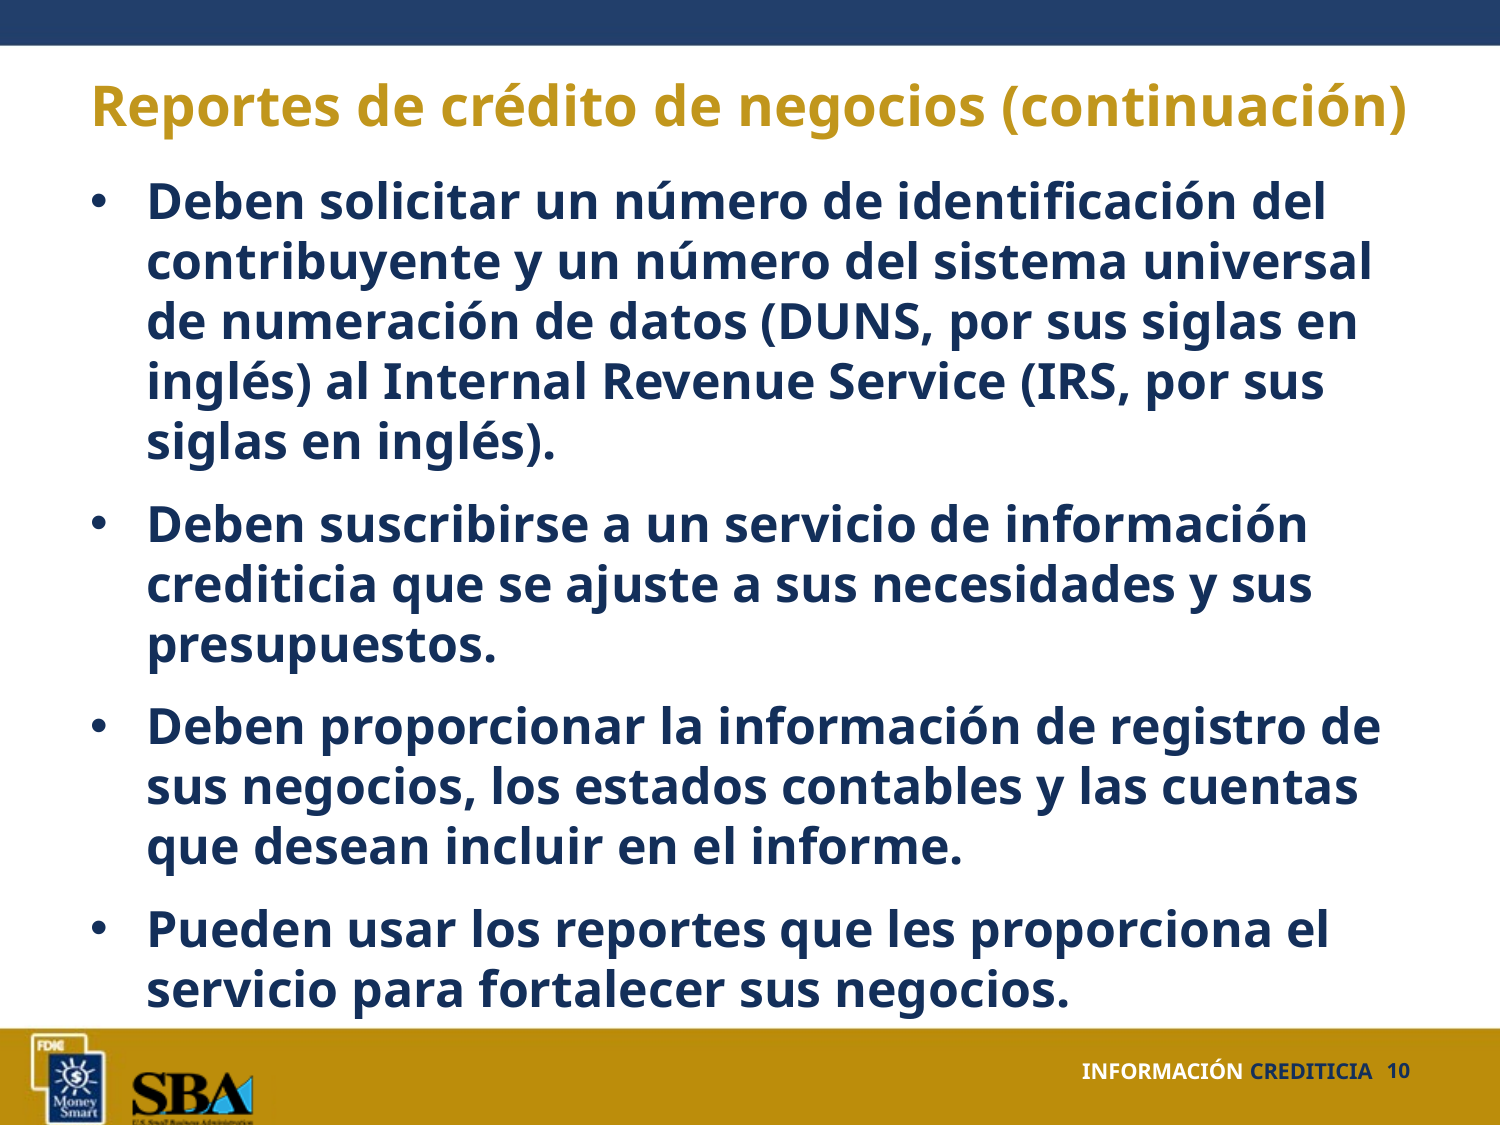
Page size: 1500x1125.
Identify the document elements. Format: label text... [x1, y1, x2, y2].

list Deben solicitar un número de identificación del contribuyente y un número del sistema universal de numeración de datos (DUNS, por sus siglas en inglés) al Internal Revenue Service (IRS, por sus siglas en inglés). Deben suscribirse a un servicio de información crediticia que se ajuste a sus necesidades y sus presupuestos. Deben proporcionar la información de registro de sus negocios, los estados contables y las cuentas que desean incluir en el informe. Pueden usar los reportes que les proporciona el servicio para fortalecer sus negocios. [74, 162, 1426, 863]
picture [0, 0, 1500, 1125]
title Reportes de crédito de negocios (continuación) [74, 62, 1426, 162]
